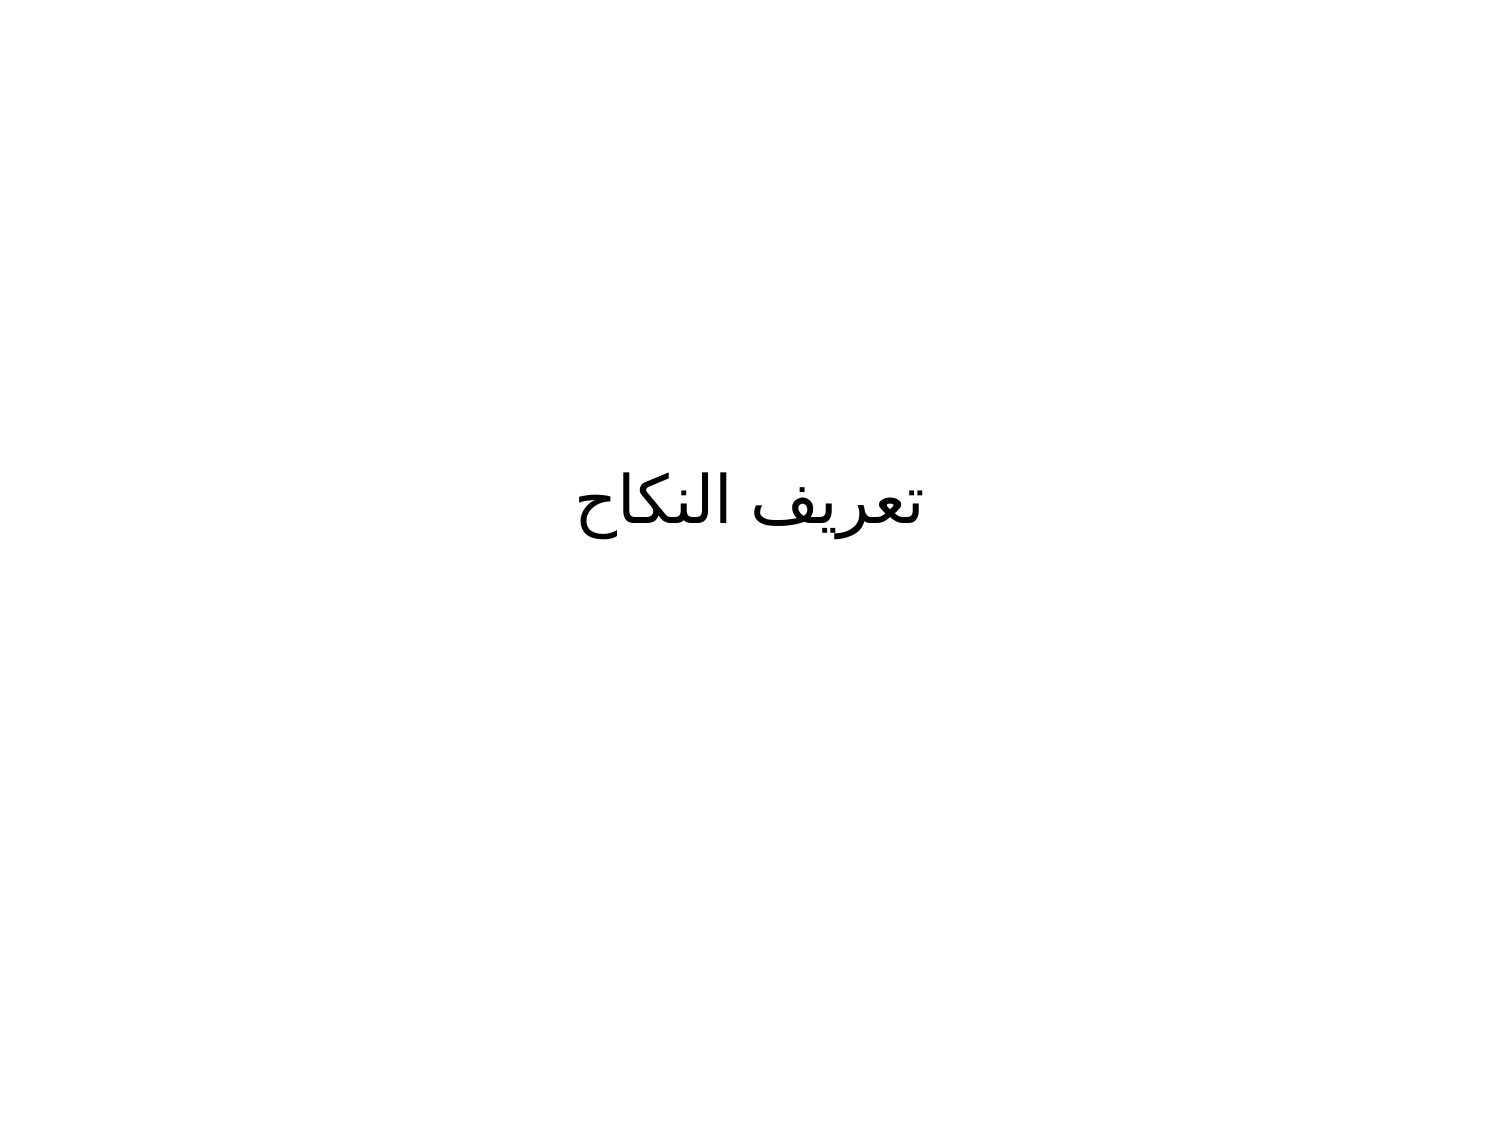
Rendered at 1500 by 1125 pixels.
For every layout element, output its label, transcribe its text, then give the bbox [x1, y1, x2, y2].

list تعريف النكاح [75, 262, 1425, 1005]
